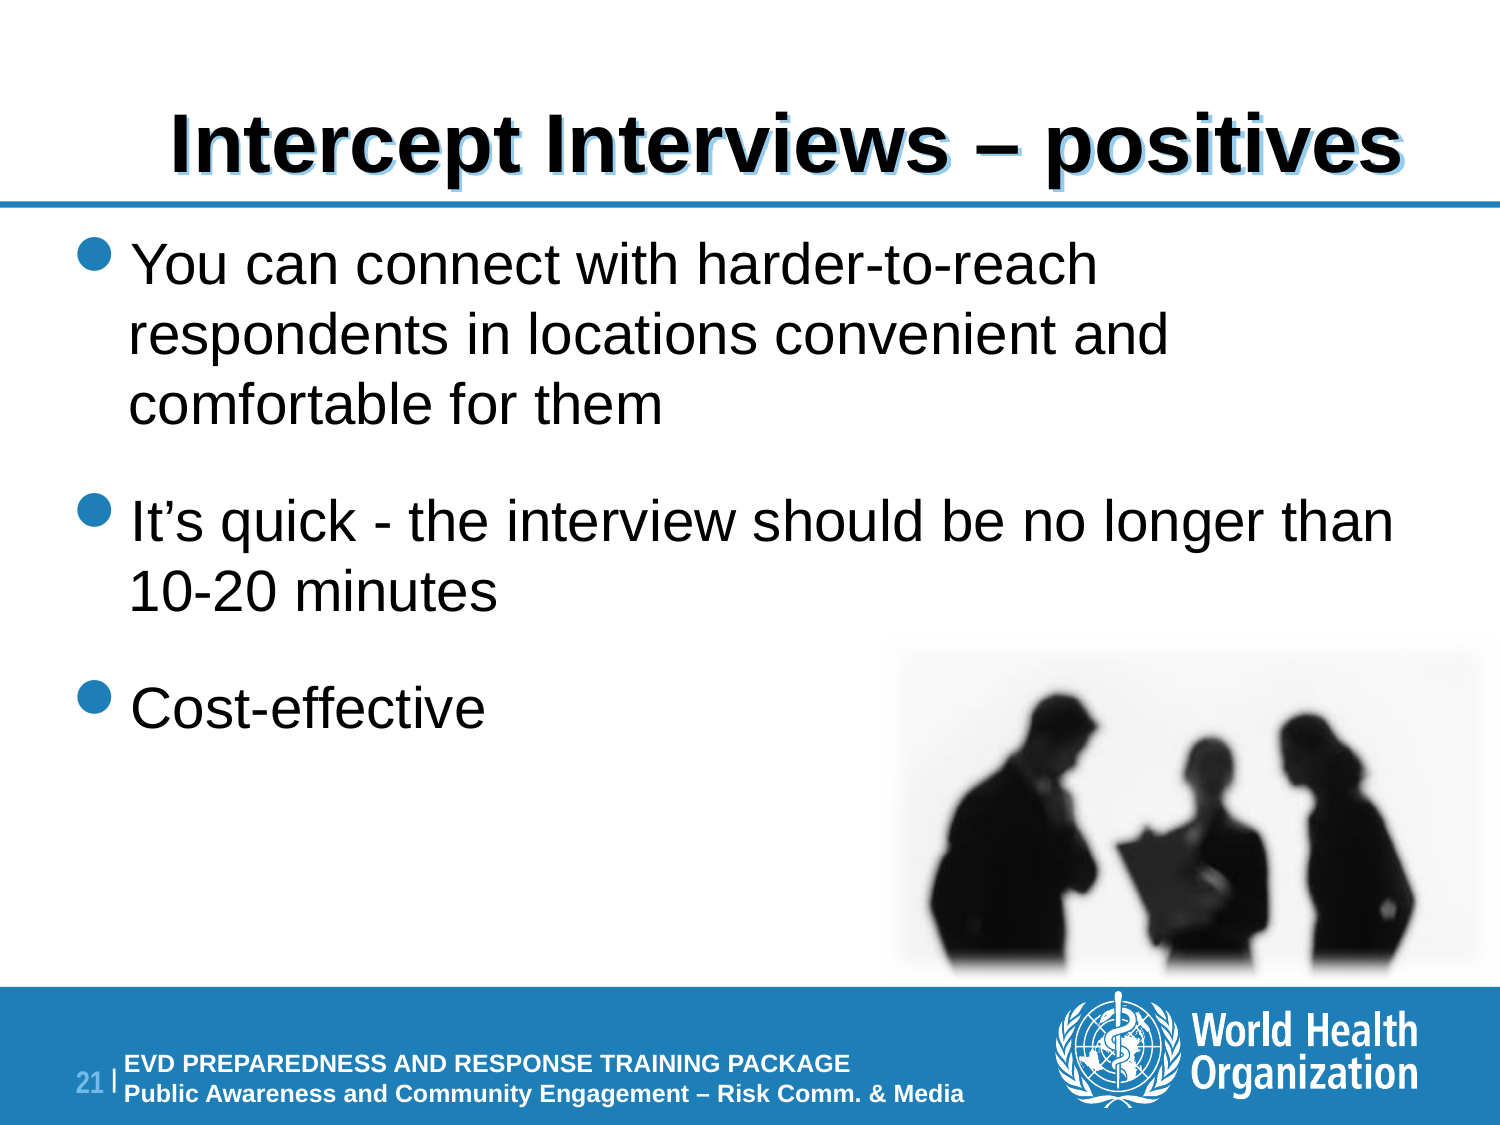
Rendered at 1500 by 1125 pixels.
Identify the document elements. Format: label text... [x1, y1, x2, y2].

picture [882, 633, 1500, 981]
list You can connect with harder-to-reach respondents in locations convenient and comfortable for them It’s quick - the interview should be no longer than 10-20 minutes Cost-effective [72, 226, 1438, 984]
title Intercept Interviews – positives [75, 45, 1500, 233]
